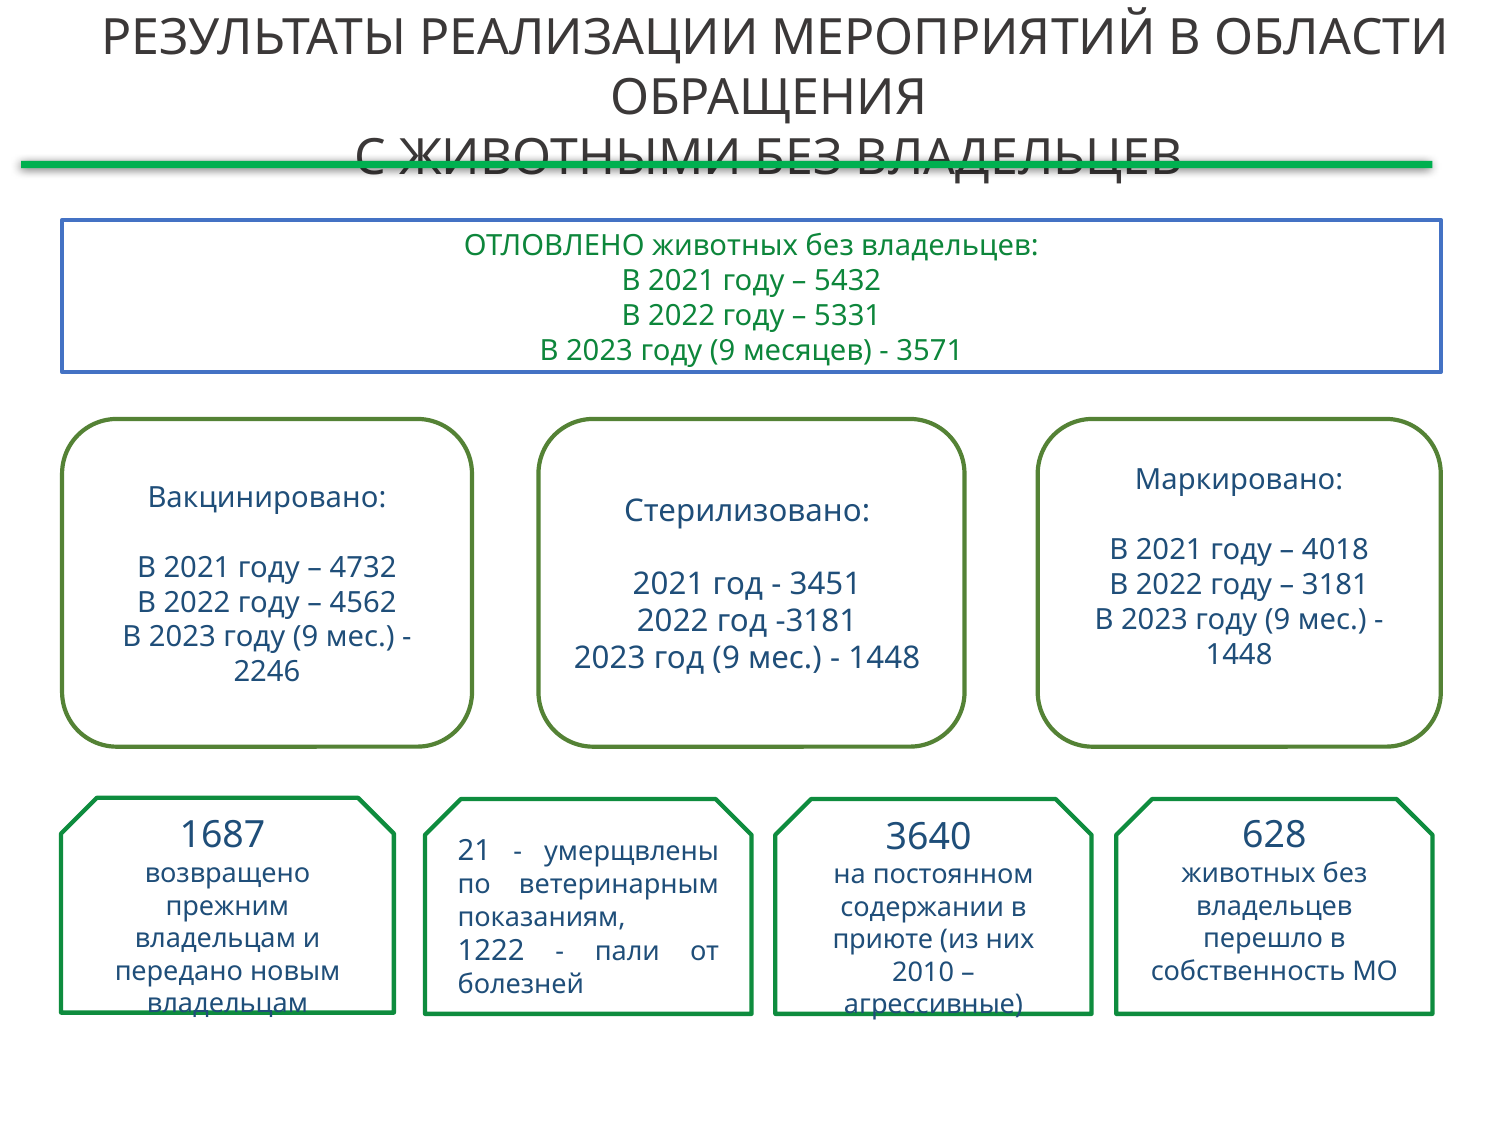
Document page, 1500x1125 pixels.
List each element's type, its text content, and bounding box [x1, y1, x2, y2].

text_box Маркировано: В 2021 году – 4018 В 2022 году – 3181 В 2023 году (9 мес.) - 1448 [1035, 416, 1443, 749]
text_box [21, 160, 1433, 169]
text_box 628 животных без владельцев перешло в собственность МО [1116, 799, 1433, 1014]
text_box 21 - умерщвлены по ветеринарным показаниям, 1222 - пали от болезней [425, 799, 752, 1014]
text_box 1687 возвращено прежним владельцам и передано новым владельцам [61, 797, 394, 1013]
text_box ОТЛОВЛЕНО животных без владельцев: В 2021 году – 5432 В 2022 году – 5331 В 2023 году (9 месяцев) - 3571 [60, 218, 1443, 374]
text_box 3640 на постоянном содержании в приюте (из них 2010 – агрессивные) [775, 799, 1092, 1014]
text_box Вакцинировано: В 2021 году – 4732 В 2022 году – 4562 В 2023 году (9 мес.) - 2246 [59, 416, 475, 749]
title РЕЗУЛЬТАТЫ РЕАЛИЗАЦИИ МЕРОПРИЯТИЙ В ОБЛАСТИ ОБРАЩЕНИЯ С ЖИВОТНЫМИ БЕЗ ВЛАДЕЛЬЦЕВ [50, 60, 1500, 180]
text_box Стерилизовано: 2021 год - 3451 2022 год -3181 2023 год (9 мес.) - 1448 [536, 416, 967, 749]
